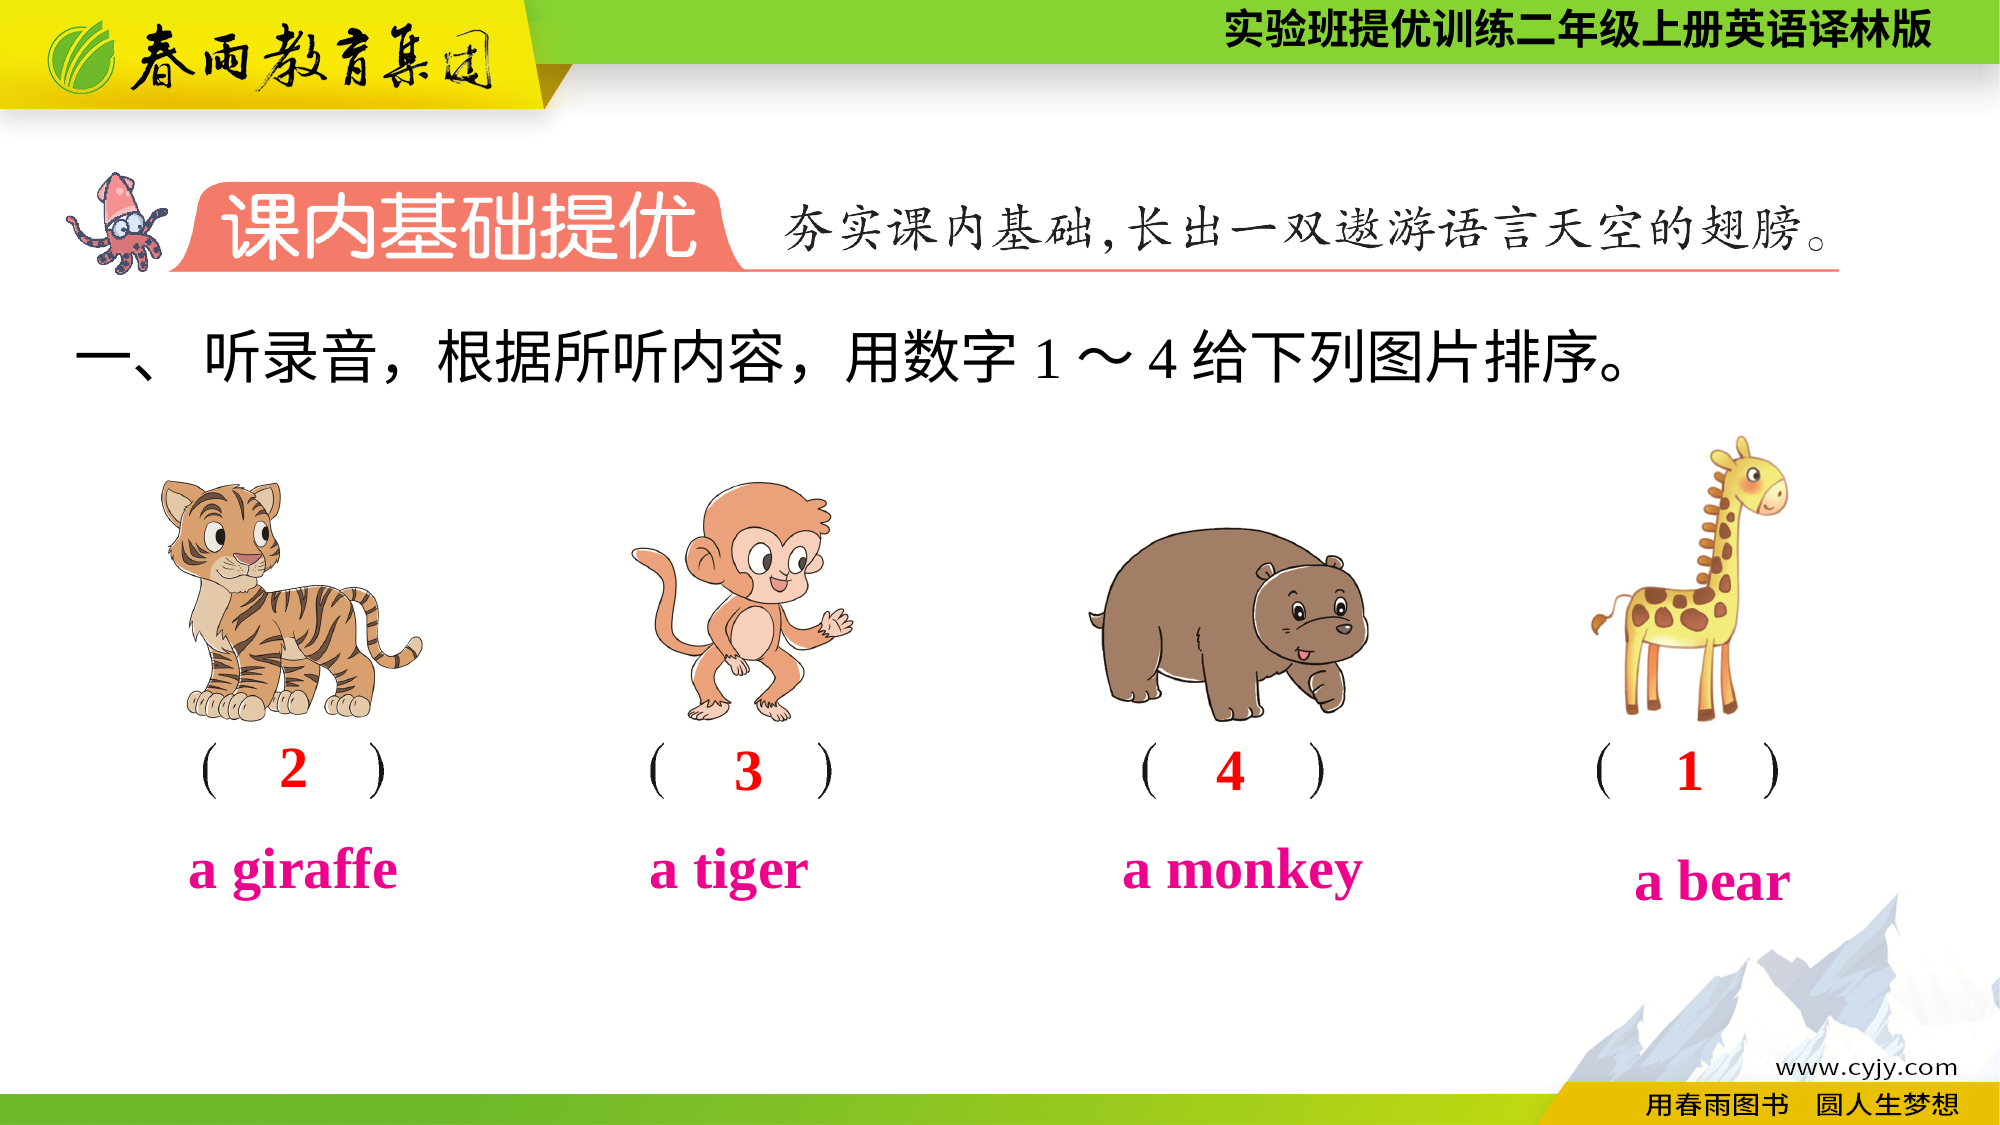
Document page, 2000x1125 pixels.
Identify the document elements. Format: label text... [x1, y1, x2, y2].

list 一、 听录音，根据所听内容，用数字1～4给下列图片排序。 [59, 277, 1944, 386]
text_box a bear [1619, 834, 1807, 919]
text_box a giraffe [174, 822, 413, 908]
text_box a monkey [1107, 822, 1379, 908]
picture [0, 0, 2000, 1125]
text_box a tiger [634, 822, 825, 908]
